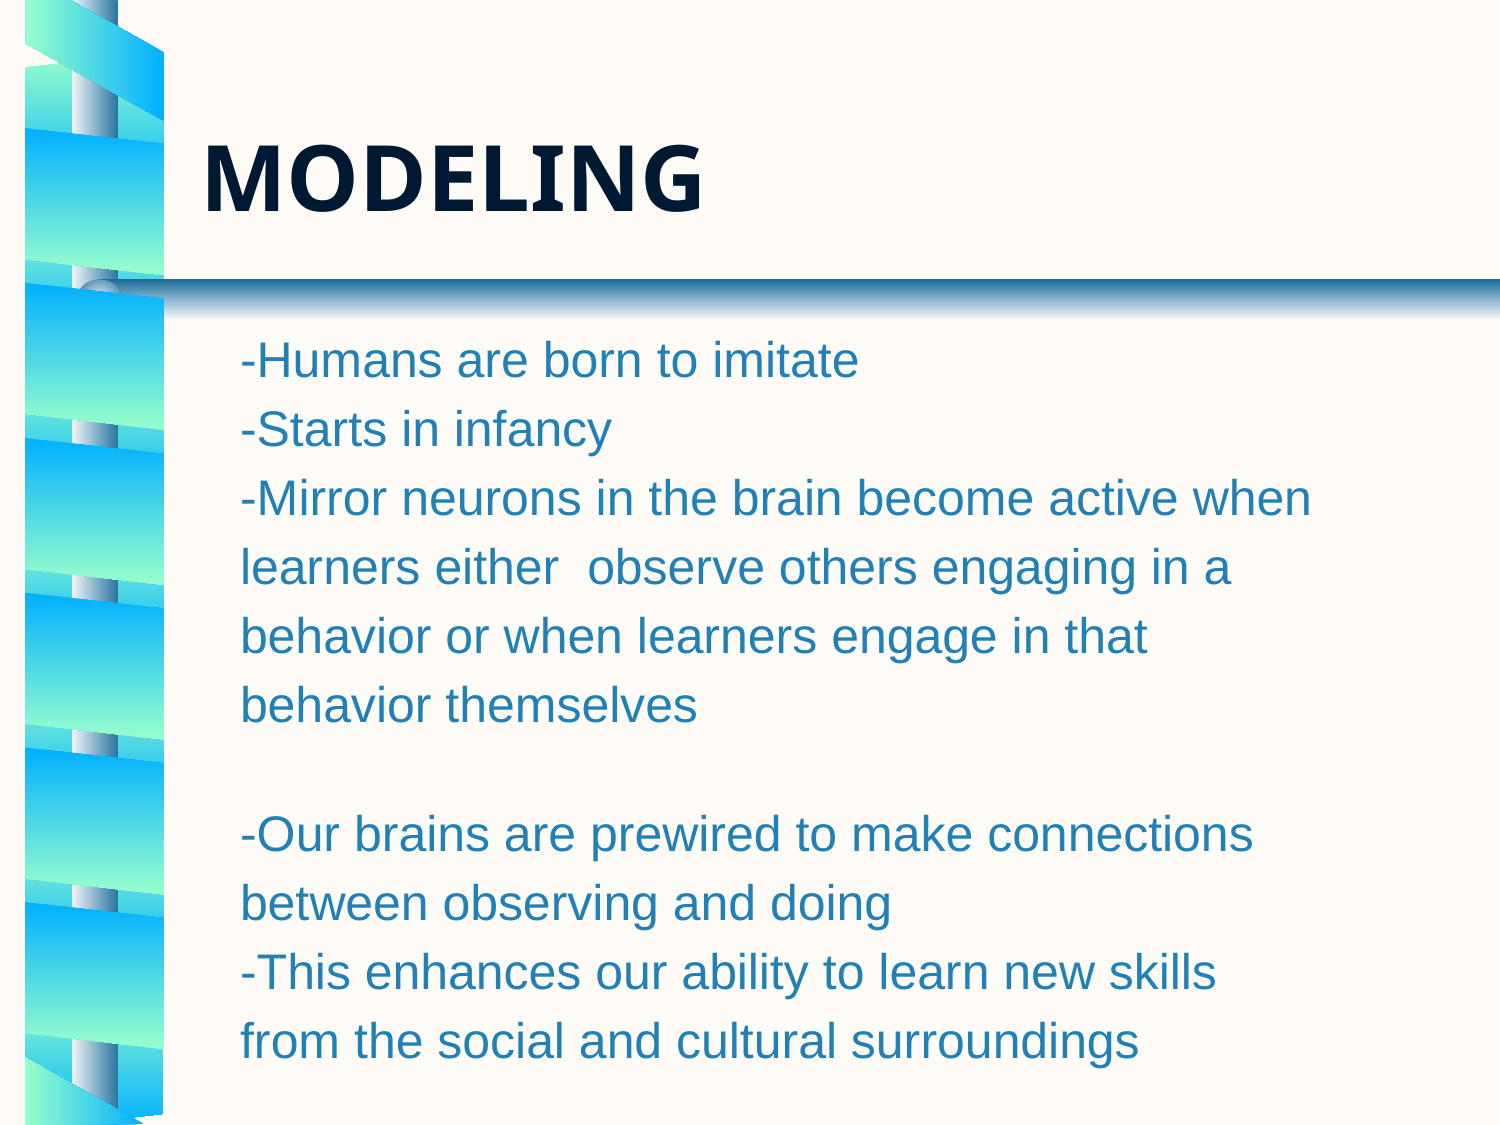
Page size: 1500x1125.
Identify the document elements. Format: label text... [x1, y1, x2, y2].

title Modeling [137, 50, 1338, 238]
text_box -Humans are born to imitate -Starts in infancy -Mirror neurons in the brain become active when learners either observe others engaging in a behavior or when learners engage in that behavior themselves -Our brains are prewired to make connections between observing and doing -This enhances our ability to learn new skills from the social and cultural surroundings [224, 383, 1346, 1063]
text_box [224, 324, 763, 383]
